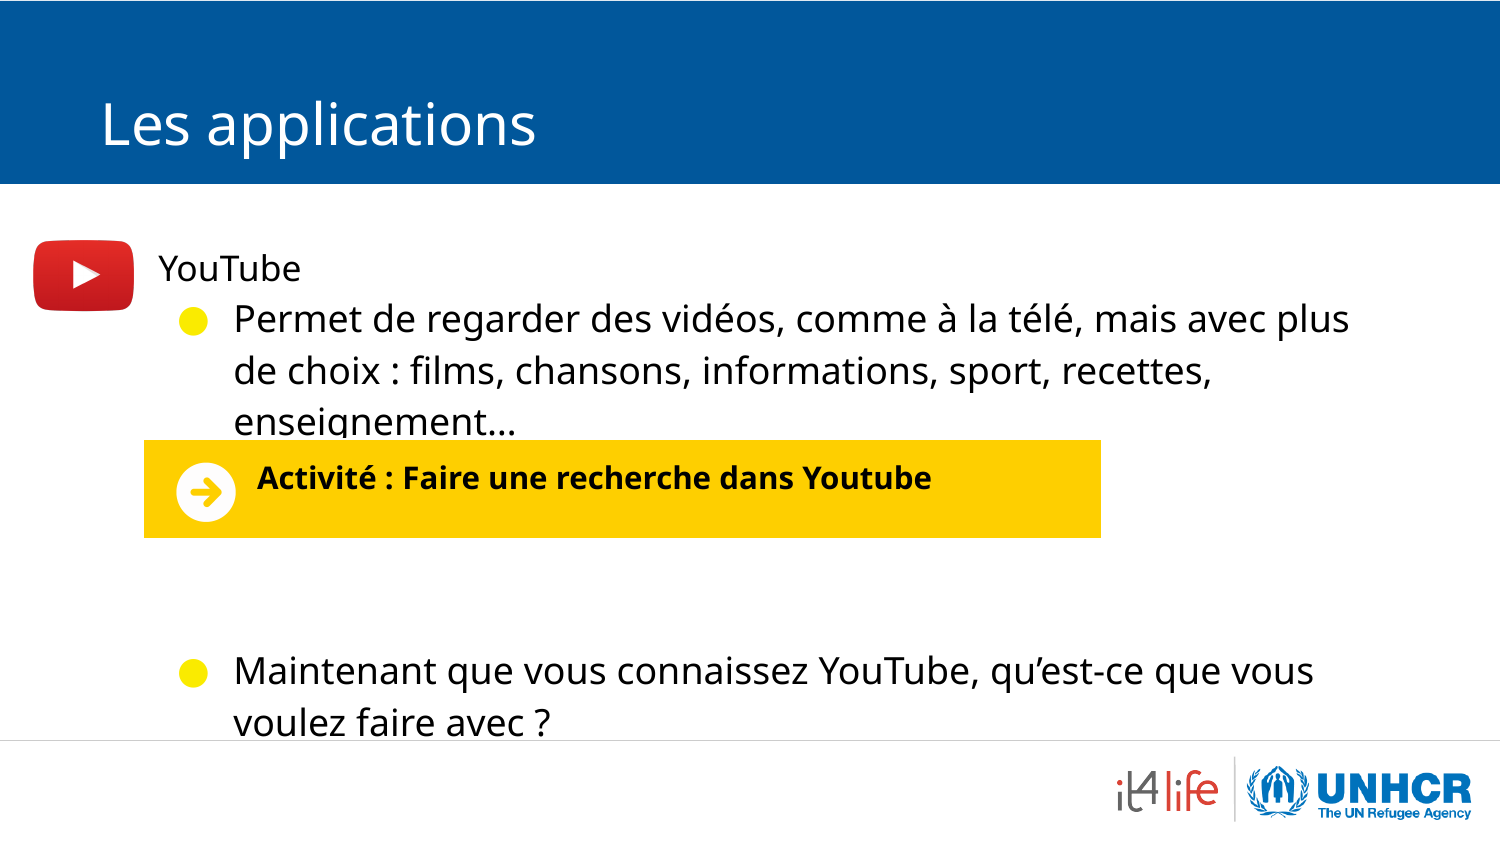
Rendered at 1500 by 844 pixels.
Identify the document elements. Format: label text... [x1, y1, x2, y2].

table_header Activité : Faire une recherche dans Youtube [144, 440, 1101, 538]
text_box [0, 0, 1500, 184]
picture [0, 184, 1500, 844]
text_box YouTube Permet de regarder des vidéos, comme à la télé, mais avec plus de choix : films, chansons, informations, sport, recettes, enseignement… Maintenant que vous connaissez YouTube, qu’est-ce que vous voulez faire avec ? [143, 224, 1370, 759]
title Les applications [100, 33, 1439, 158]
